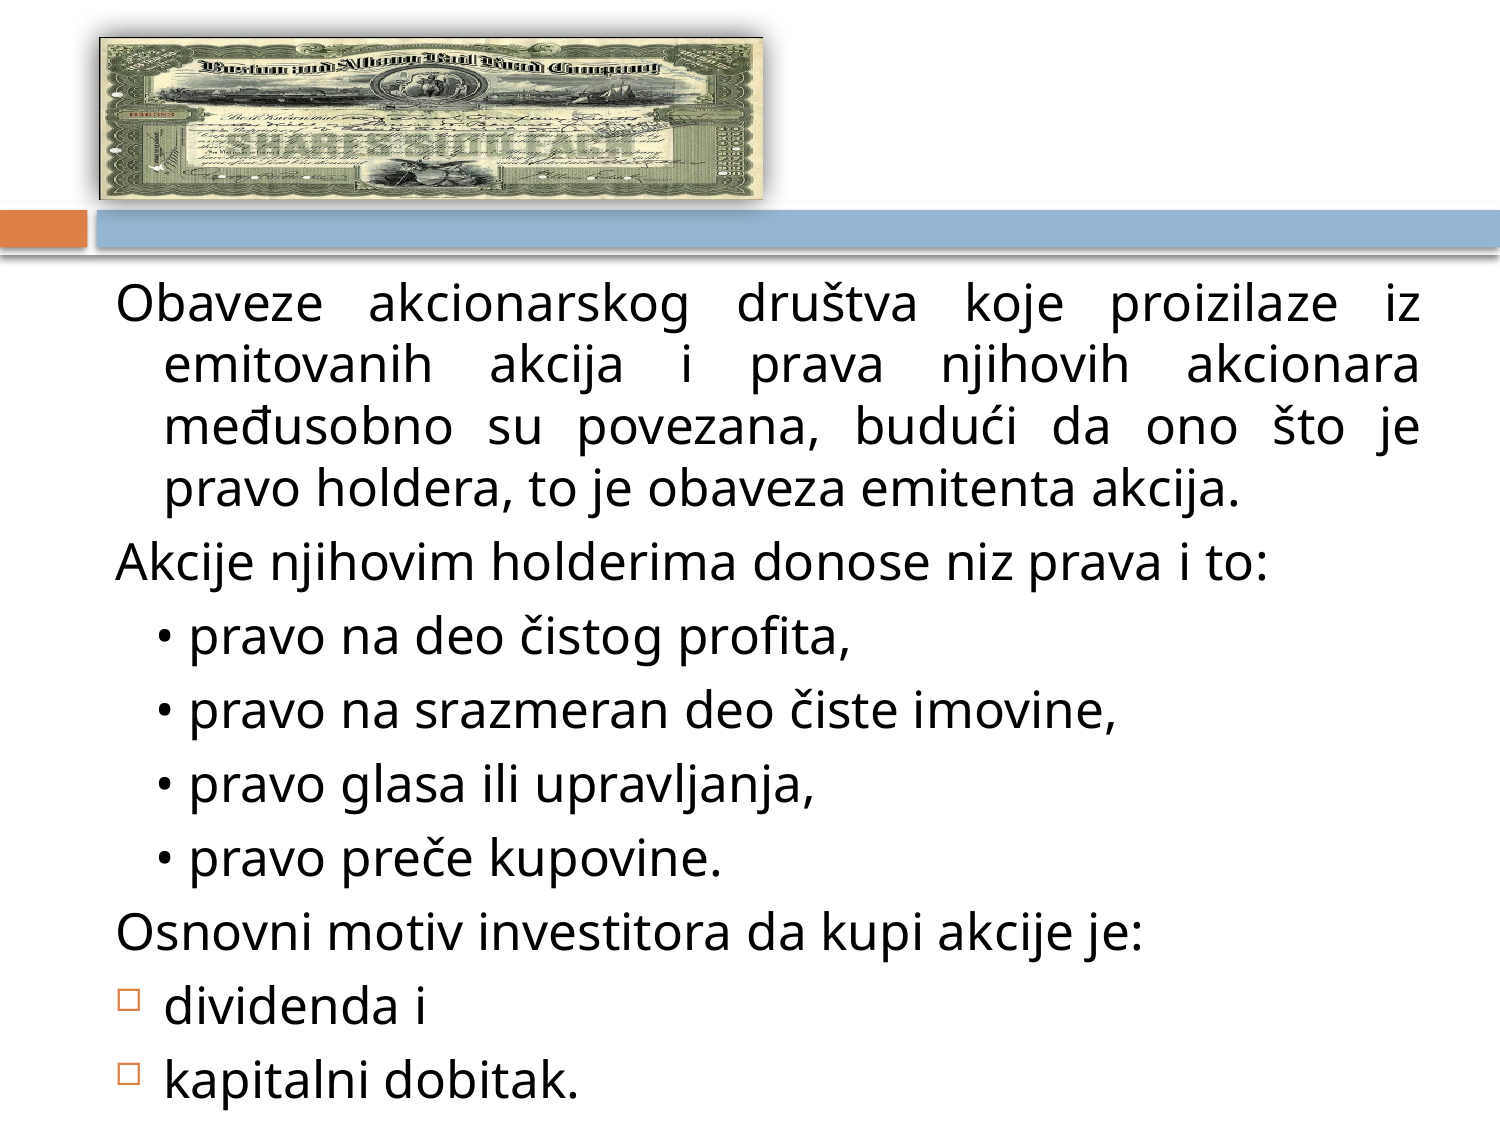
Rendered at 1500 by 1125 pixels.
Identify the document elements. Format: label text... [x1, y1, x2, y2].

list Obaveze akcionarskog društva koje proizilaze iz emitovanih akcija i prava njihovih akcionara međusobno su povezana, budući da ono što je pravo holdera, to je obaveza emitenta akcija. Akcije njihovim holderima donose niz prava i to: • pravo na deo čistog profita, • pravo na srazmeran deo čiste imovine, • pravo glasa ili upravljanja, • pravo preče kupovine. Osnovni motiv investitora da kupi akcije je: dividenda i kapitalni dobitak. [100, 262, 1438, 1125]
picture [99, 37, 763, 201]
